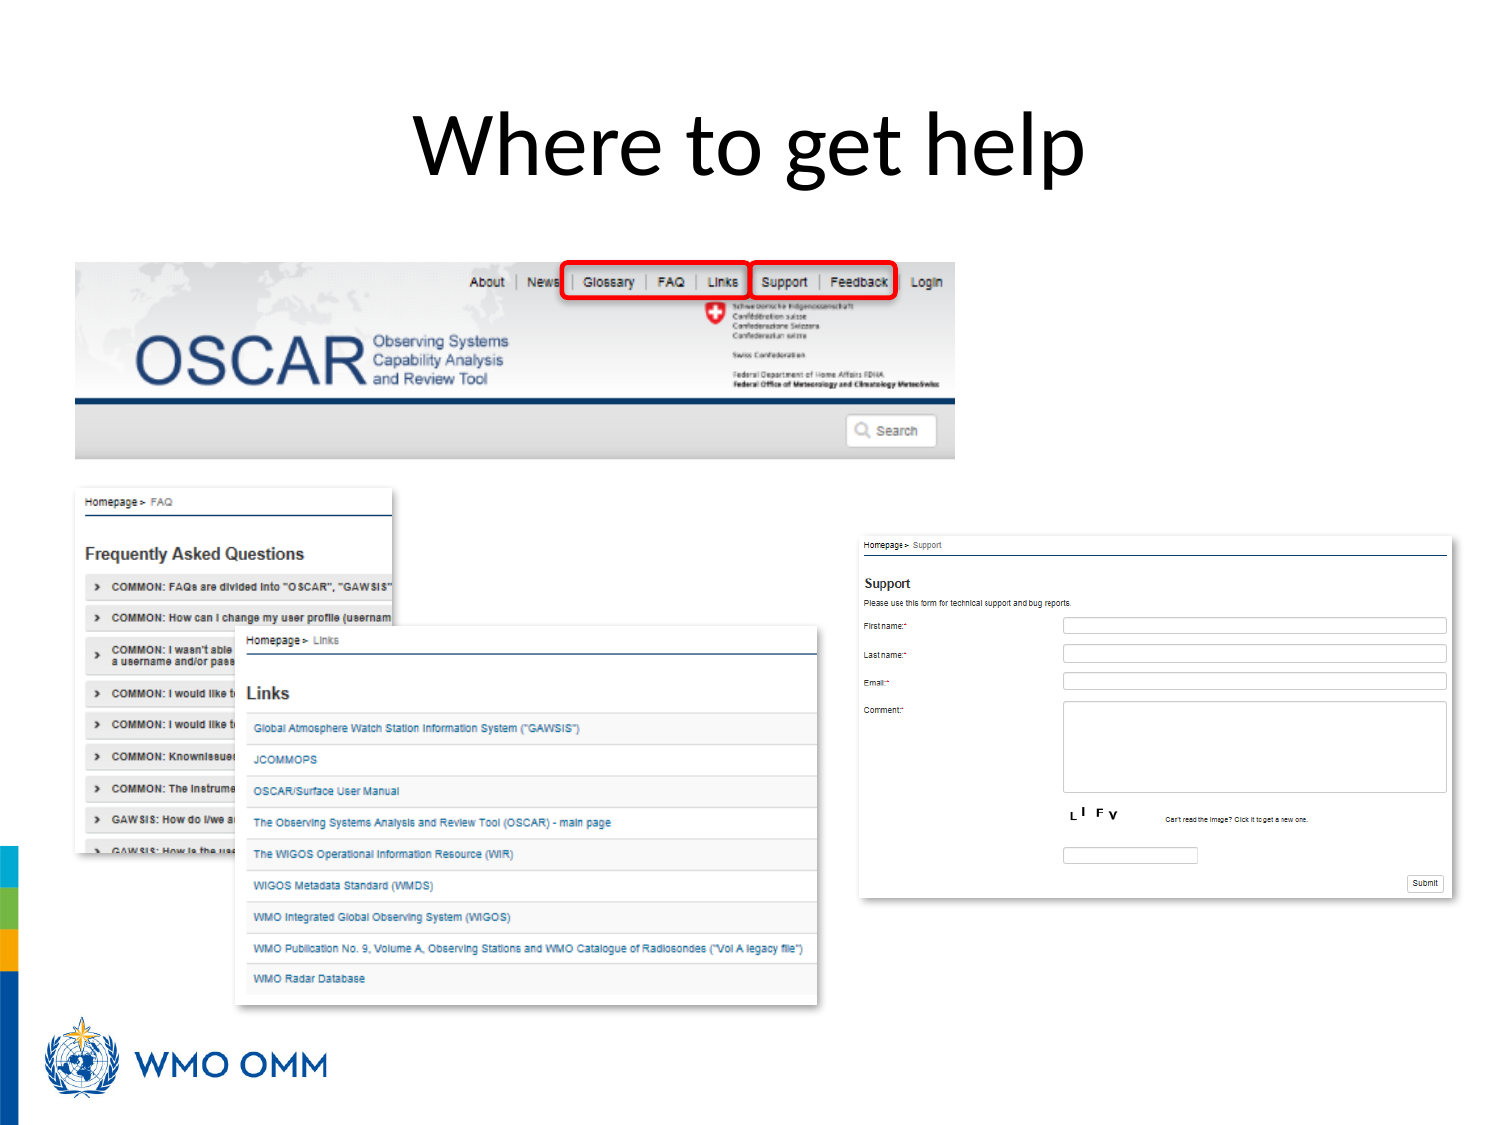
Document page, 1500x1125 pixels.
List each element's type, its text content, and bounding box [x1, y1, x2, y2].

picture [74, 262, 955, 462]
title Where to get help [75, 45, 1425, 233]
picture [859, 536, 1453, 898]
picture [0, 488, 817, 1125]
